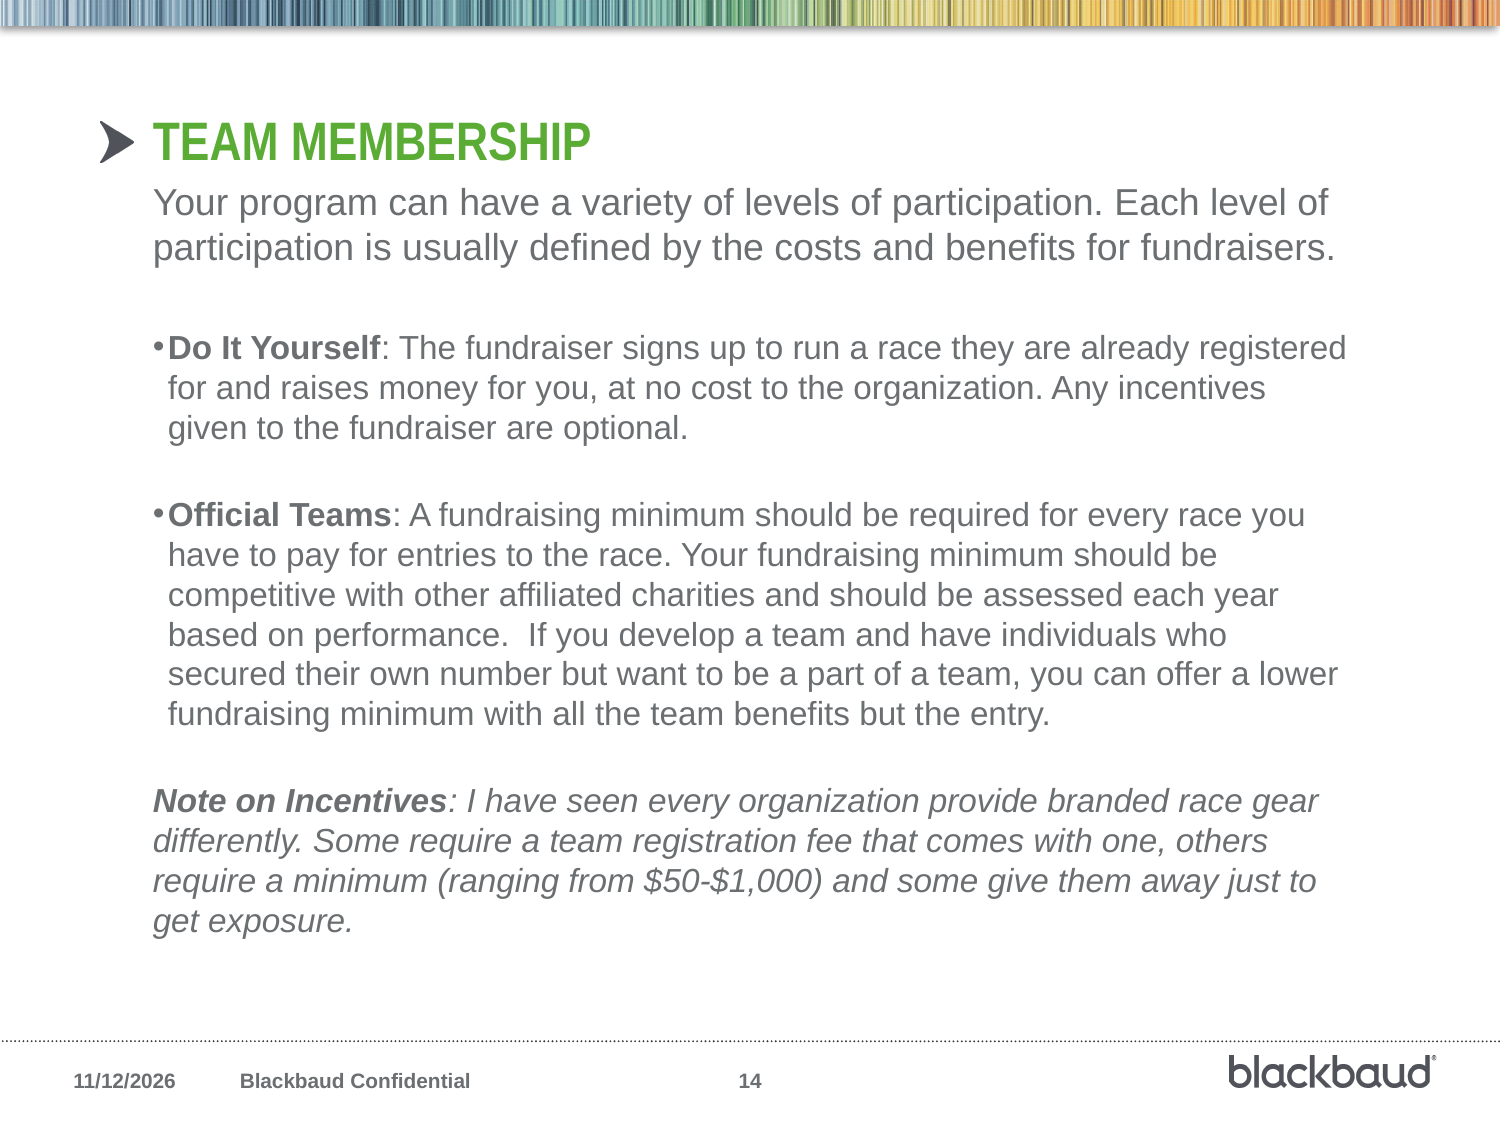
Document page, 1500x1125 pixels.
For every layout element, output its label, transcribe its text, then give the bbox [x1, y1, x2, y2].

title Team Membership [138, 98, 1370, 222]
picture [1229, 1055, 1437, 1088]
picture [100, 121, 134, 163]
list Your program can have a variety of levels of participation. Each level of participation is usually defined by the costs and benefits for fundraisers. Do It Yourself: The fundraiser signs up to run a race they are already registered for and raises money for you, at no cost to the organization. Any incentives given to the fundraiser are optional. Official Teams: A fundraising minimum should be required for every race you have to pay for entries to the race. Your fundraising minimum should be competitive with other affiliated charities and should be assessed each year based on performance. If you develop a team and have individuals who secured their own number but want to be a part of a team, you can offer a lower fundraising minimum with all the team benefits but the entry. Note on Incentives: I have seen every organization provide branded race gear differently. Some require a team registration fee that comes with one, others require a minimum (ranging from $50-$1,000) and some give them away just to get exposure. [137, 169, 1370, 1045]
picture [0, 0, 1500, 26]
